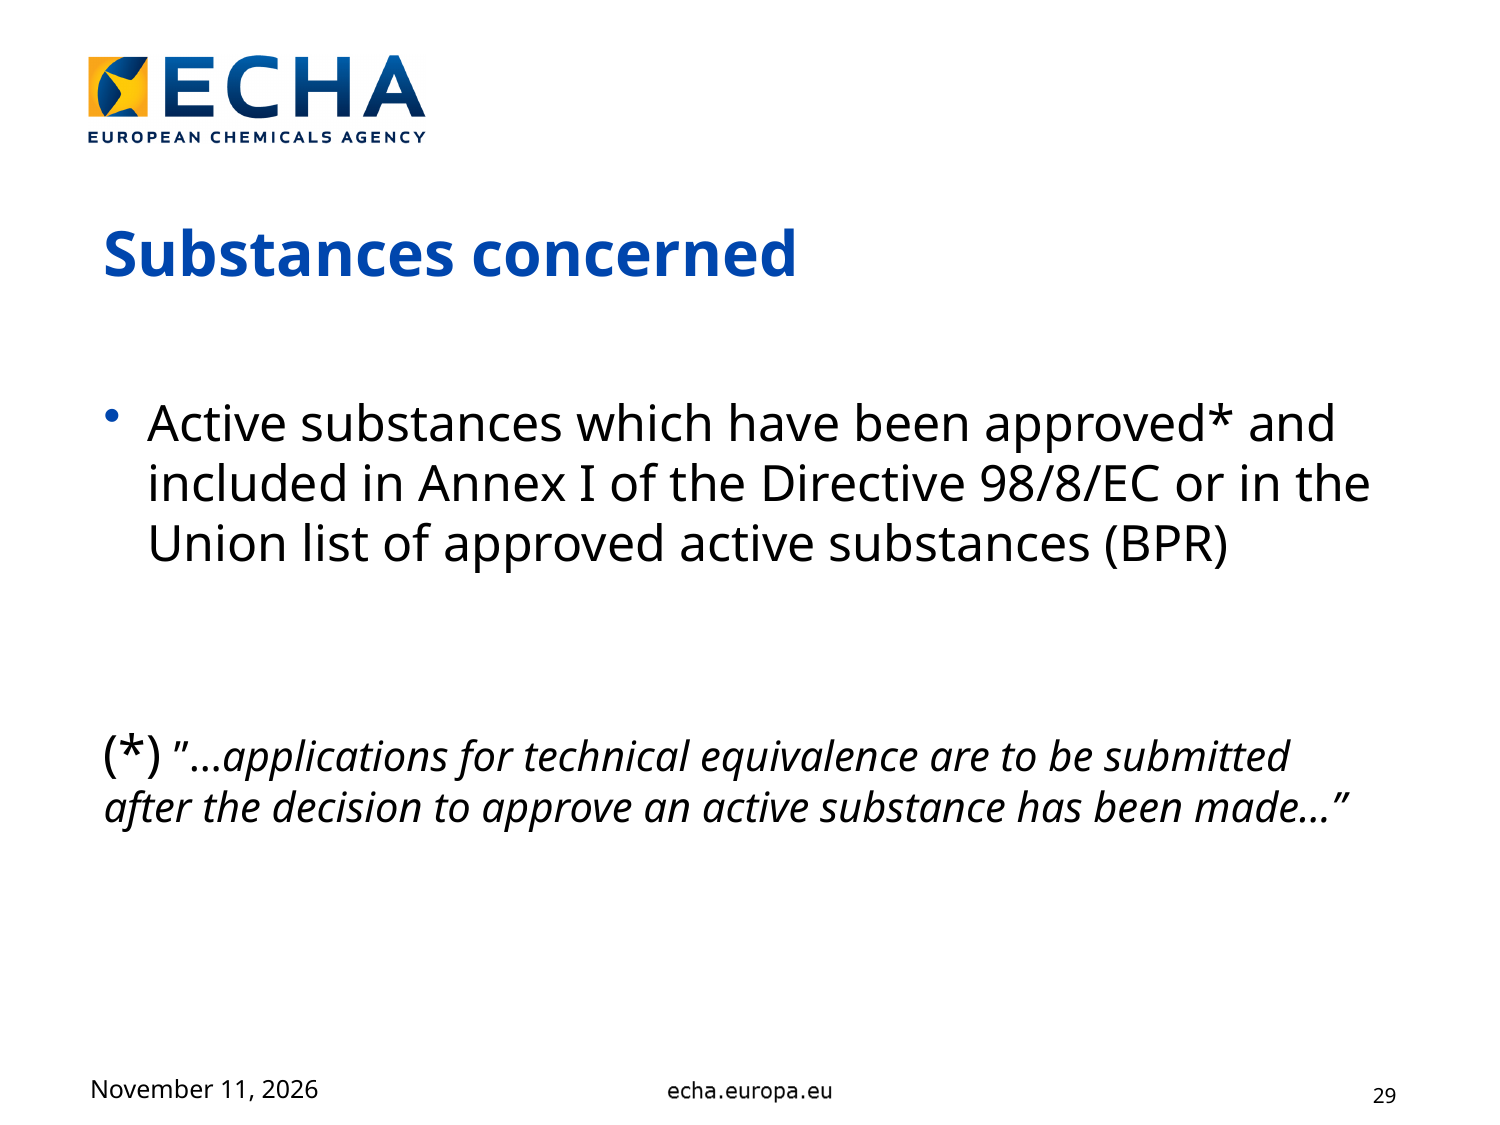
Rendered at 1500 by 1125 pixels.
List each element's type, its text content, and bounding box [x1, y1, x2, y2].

list Substances concerned [88, 206, 1412, 296]
slide_number 29 [1174, 1074, 1412, 1125]
picture [620, 1070, 880, 1125]
picture [88, 54, 426, 144]
list Active substances which have been approved* and included in Annex I of the Directive 98/8/EC or in the Union list of approved active substances (BPR) (*) ”…applications for technical equivalence are to be submitted after the decision to approve an active substance has been made…” [88, 383, 1400, 1034]
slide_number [74, 1066, 426, 1125]
